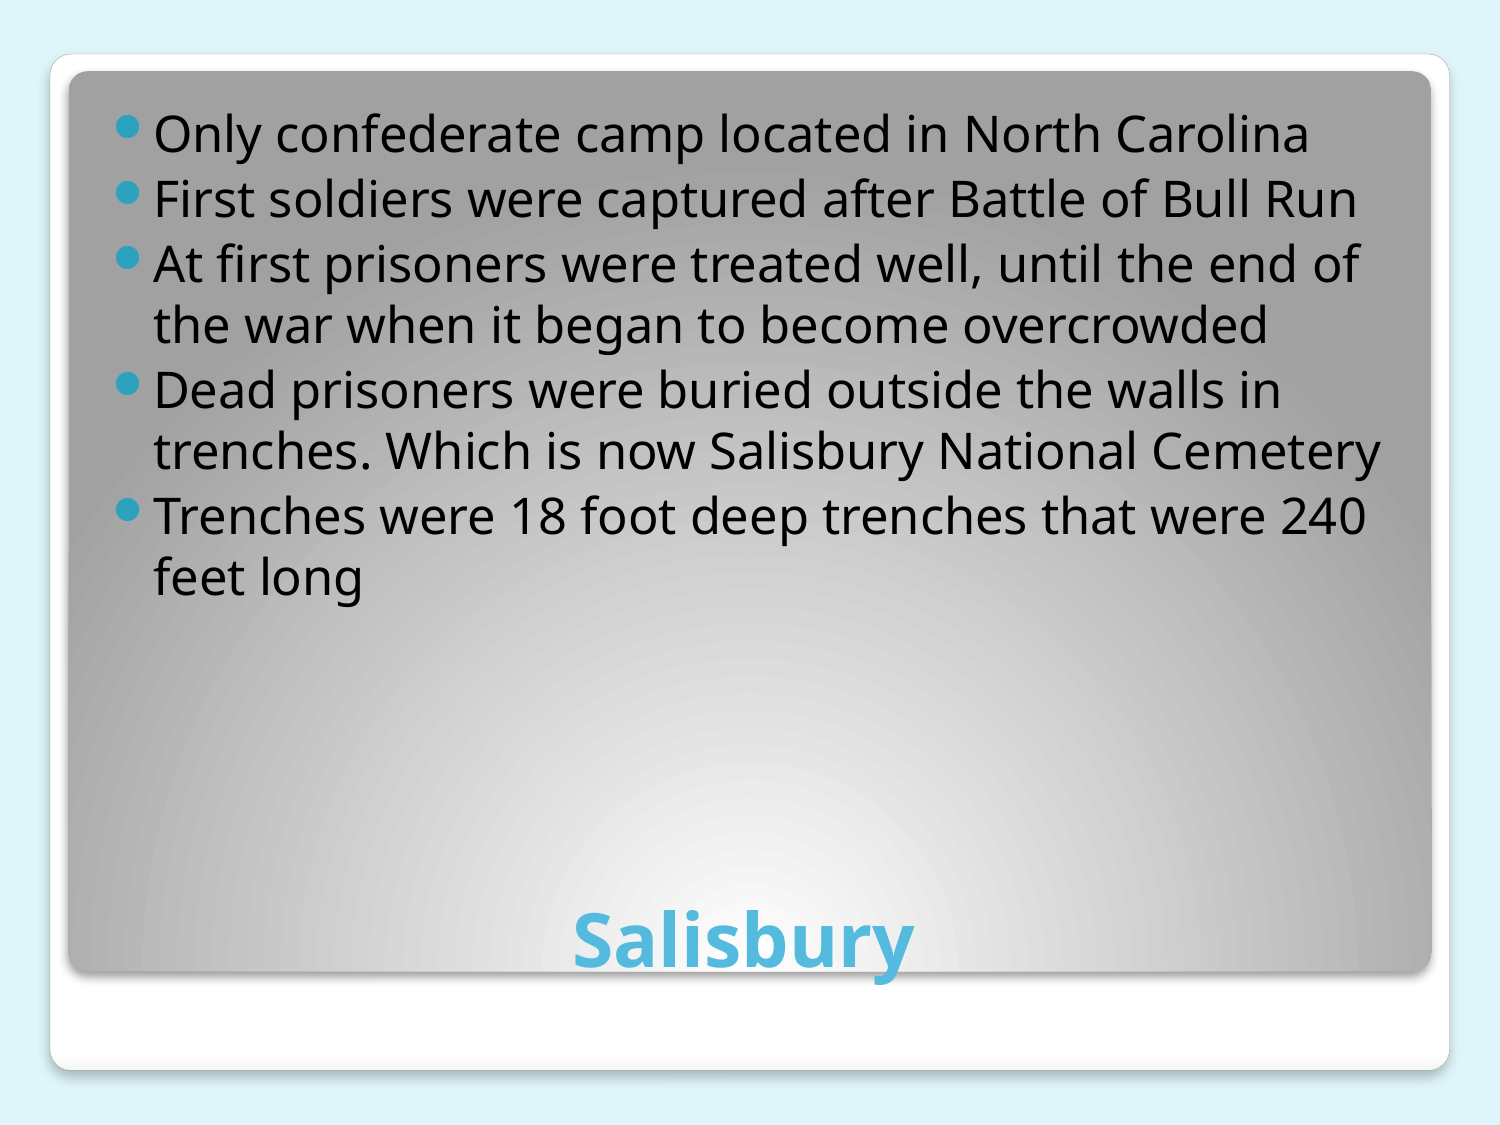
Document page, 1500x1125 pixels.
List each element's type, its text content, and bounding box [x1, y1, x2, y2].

title Salisbury [82, 817, 1425, 990]
list Only confederate camp located in North Carolina First soldiers were captured after Battle of Bull Run At first prisoners were treated well, until the end of the war when it began to become overcrowded Dead prisoners were buried outside the walls in trenches. Which is now Salisbury National Cemetery Trenches were 18 foot deep trenches that were 240 feet long [82, 86, 1425, 774]
